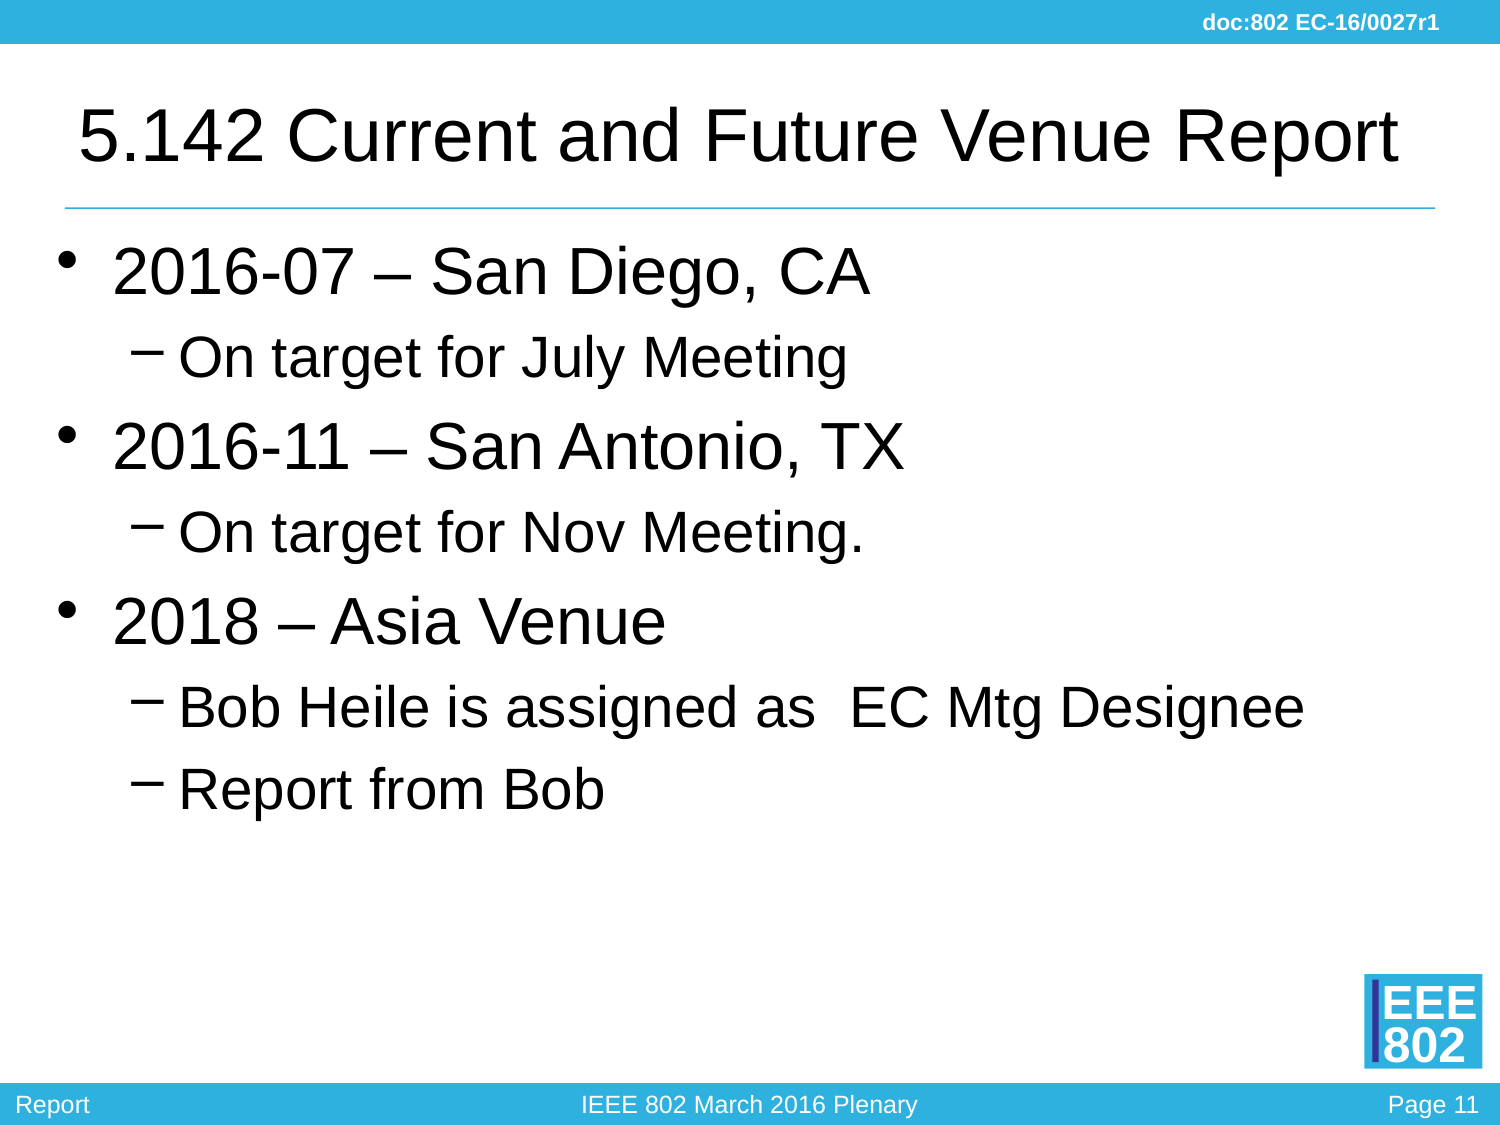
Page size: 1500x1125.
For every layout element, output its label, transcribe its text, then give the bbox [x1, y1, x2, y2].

title 5.142 Current and Future Venue Report [41, 66, 1438, 197]
list 2016-07 – San Diego, CA On target for July Meeting 2016-11 – San Antonio, TX On target for Nov Meeting. 2018 – Asia Venue Bob Heile is assigned as EC Mtg Designee Report from Bob [41, 220, 1392, 1038]
